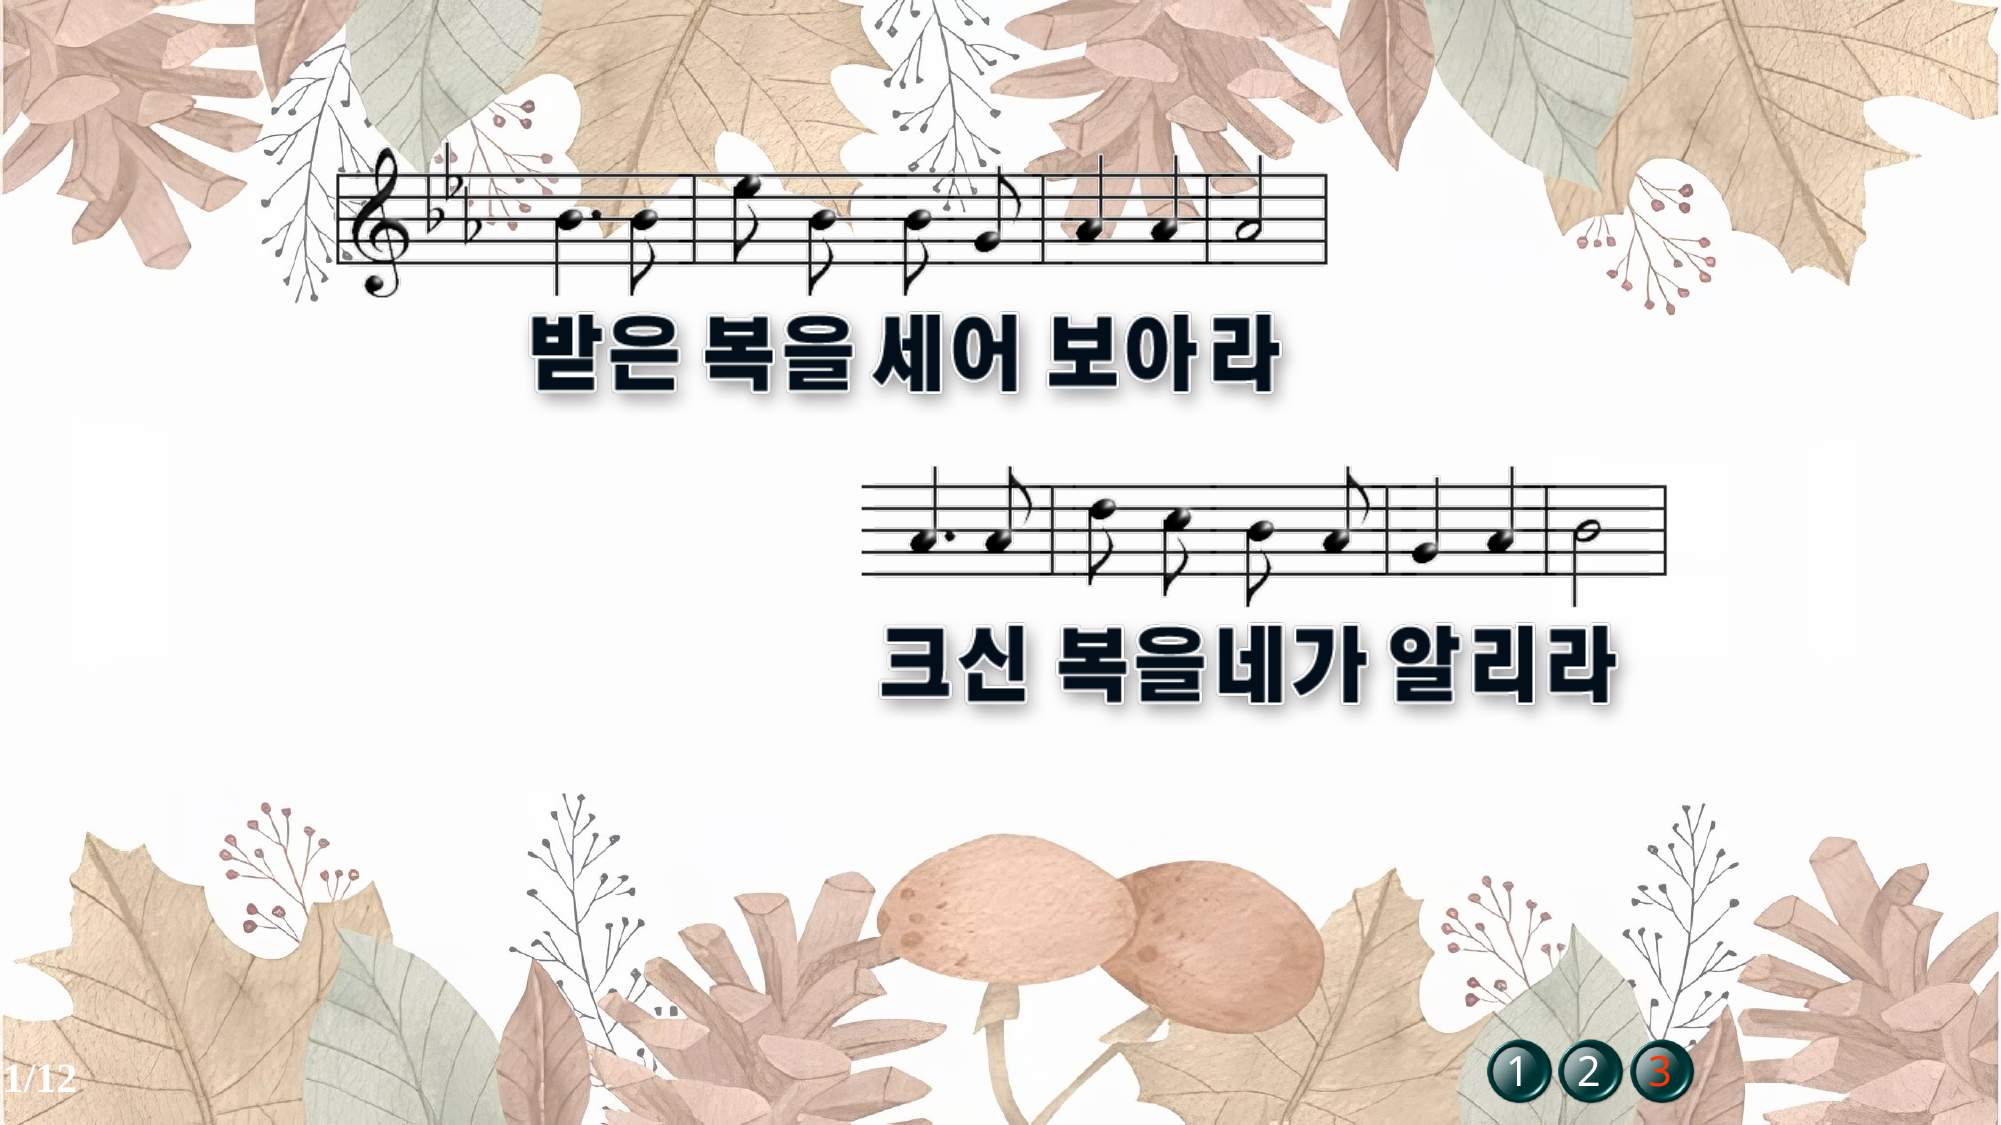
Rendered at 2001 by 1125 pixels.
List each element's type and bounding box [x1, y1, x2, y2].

text_box [1484, 1035, 1555, 1106]
text_box [1627, 1035, 1697, 1106]
picture [0, 0, 2001, 1125]
text_box [1555, 1035, 1626, 1106]
